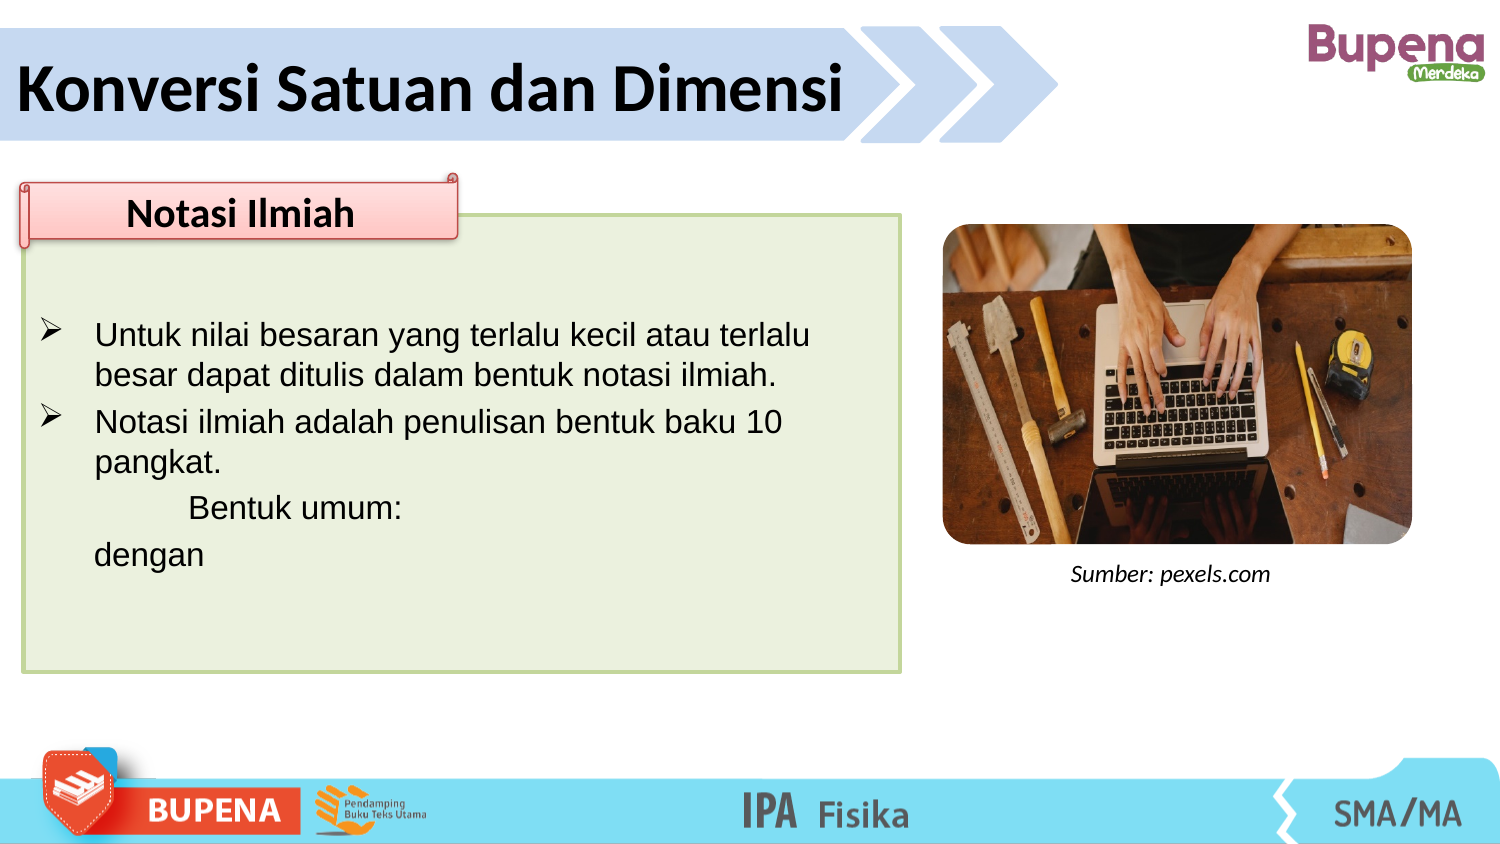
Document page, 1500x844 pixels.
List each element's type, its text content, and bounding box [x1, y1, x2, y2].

text_box Notasi Ilmiah [19, 172, 459, 250]
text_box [942, 223, 1413, 596]
picture [0, 734, 1500, 844]
picture [1300, 21, 1494, 85]
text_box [0, 27, 1288, 142]
